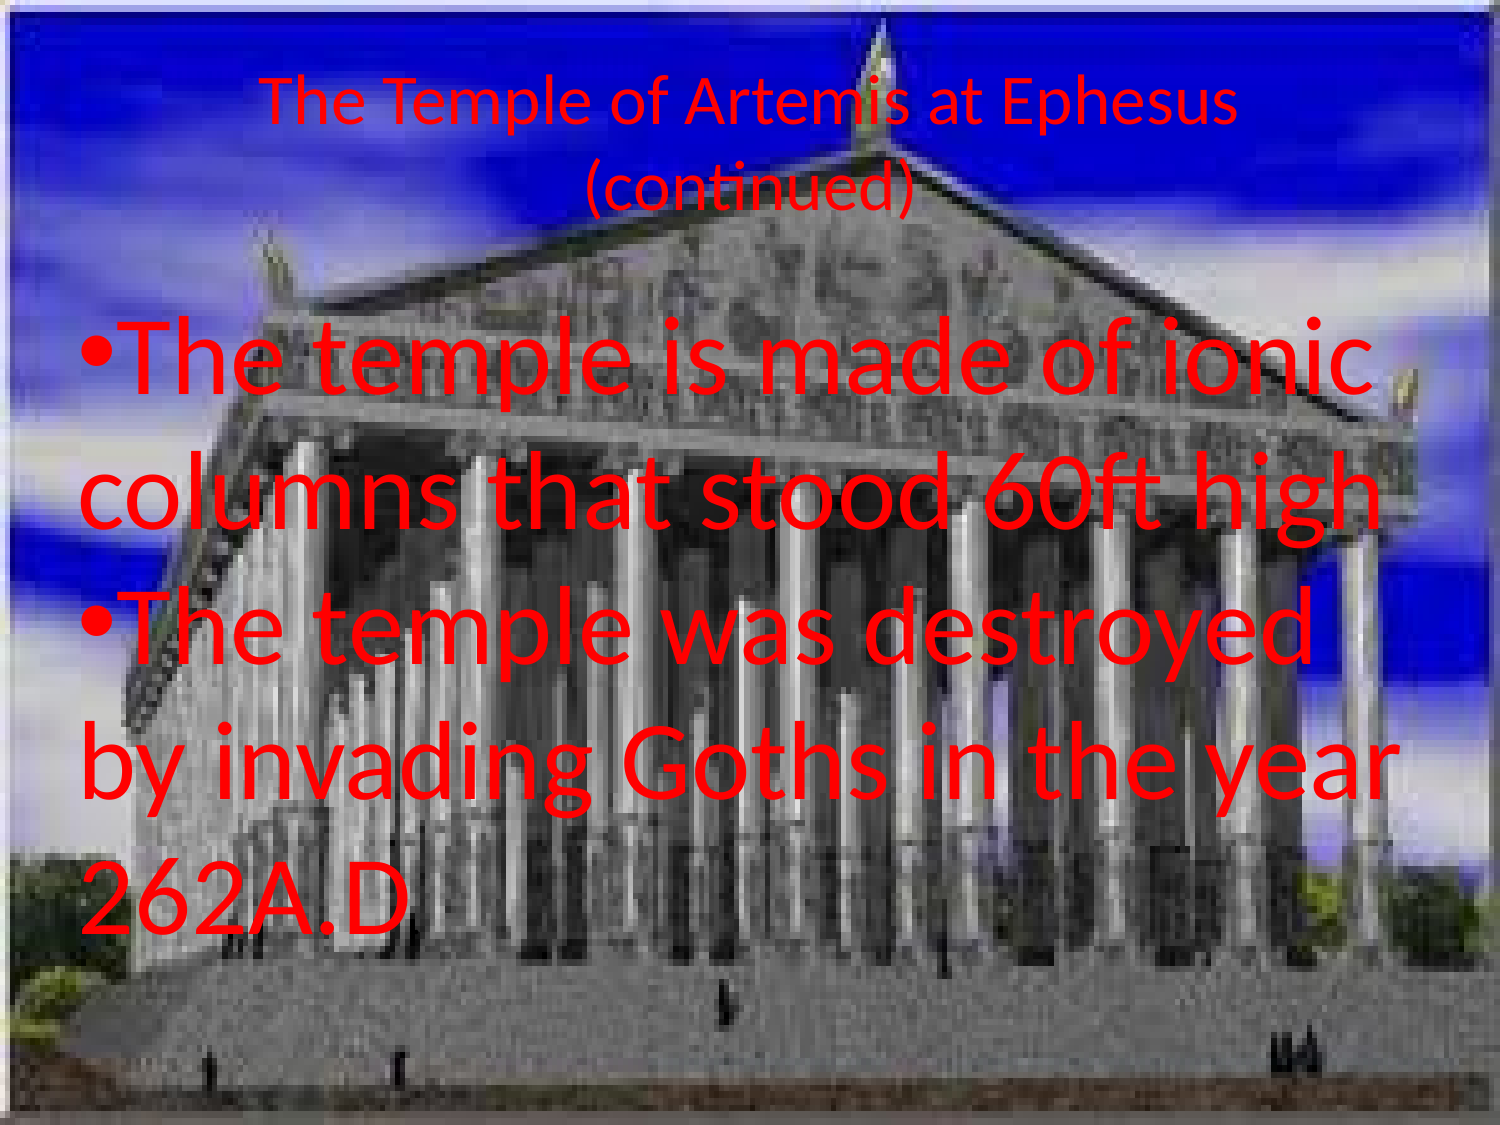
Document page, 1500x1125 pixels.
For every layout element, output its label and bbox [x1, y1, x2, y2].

list [0, 0, 1500, 1125]
